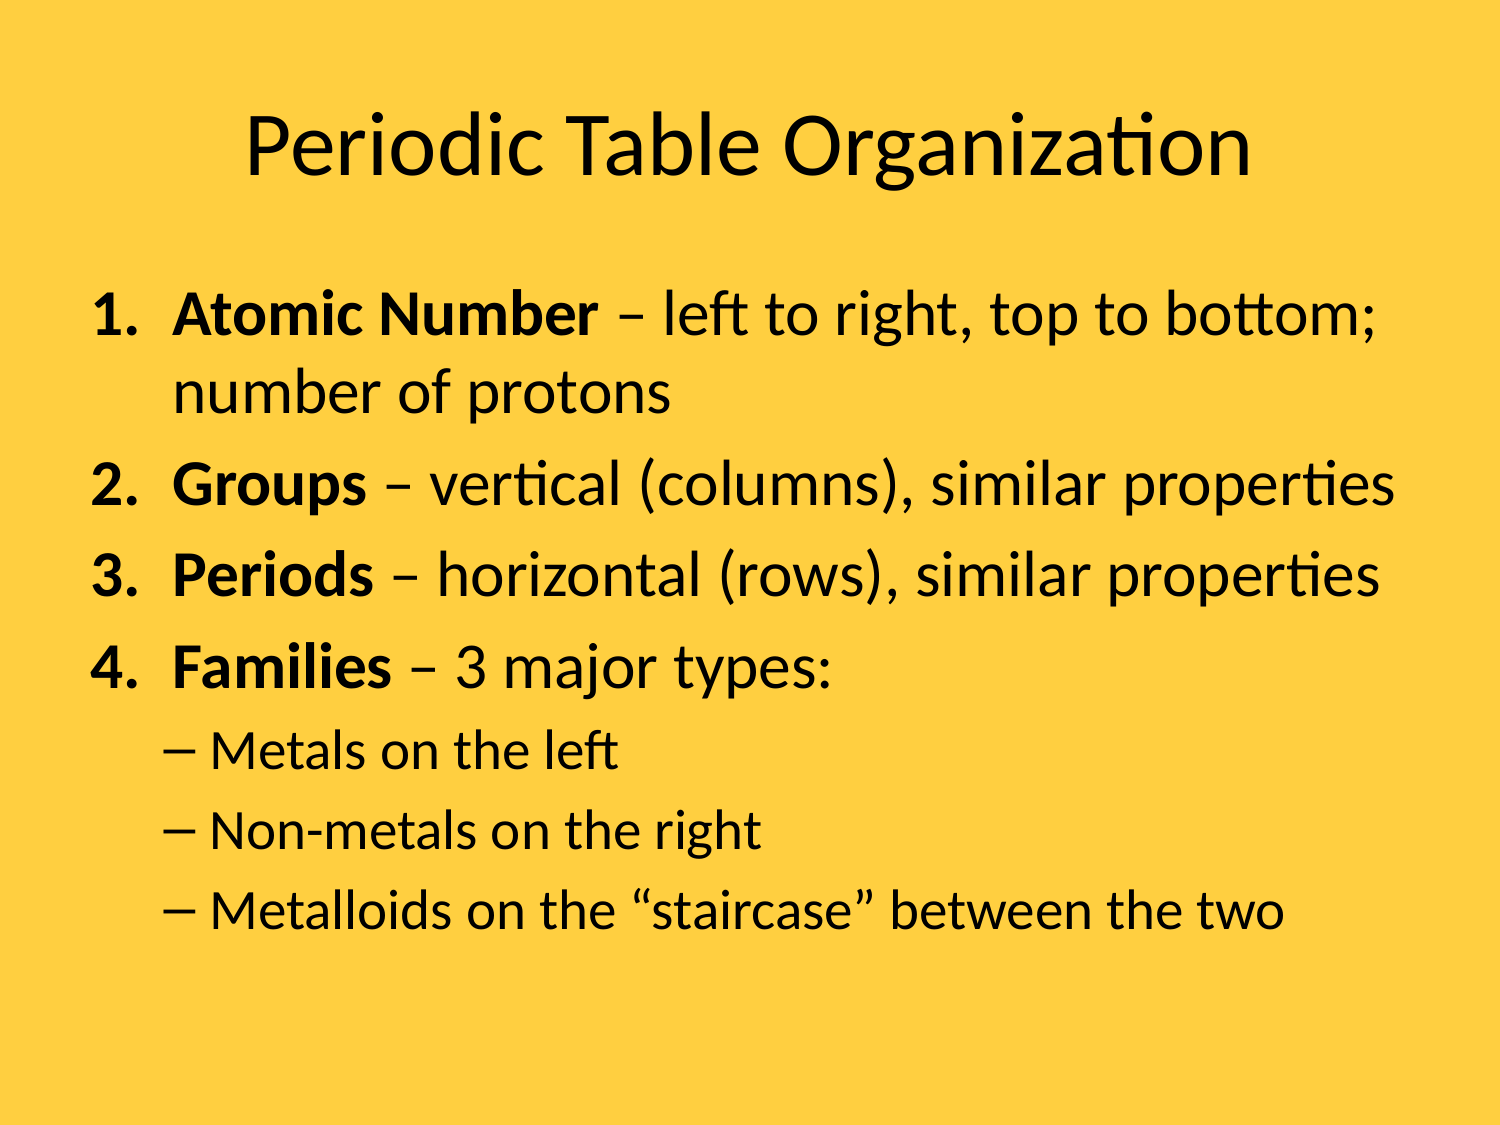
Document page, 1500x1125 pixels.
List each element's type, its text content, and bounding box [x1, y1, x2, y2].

title Periodic Table Organization [75, 45, 1425, 233]
list Atomic Number – left to right, top to bottom; number of protons Groups – vertical (columns), similar properties Periods – horizontal (rows), similar properties Families – 3 major types: Metals on the left Non-metals on the right Metalloids on the “staircase” between the two [75, 262, 1425, 1005]
